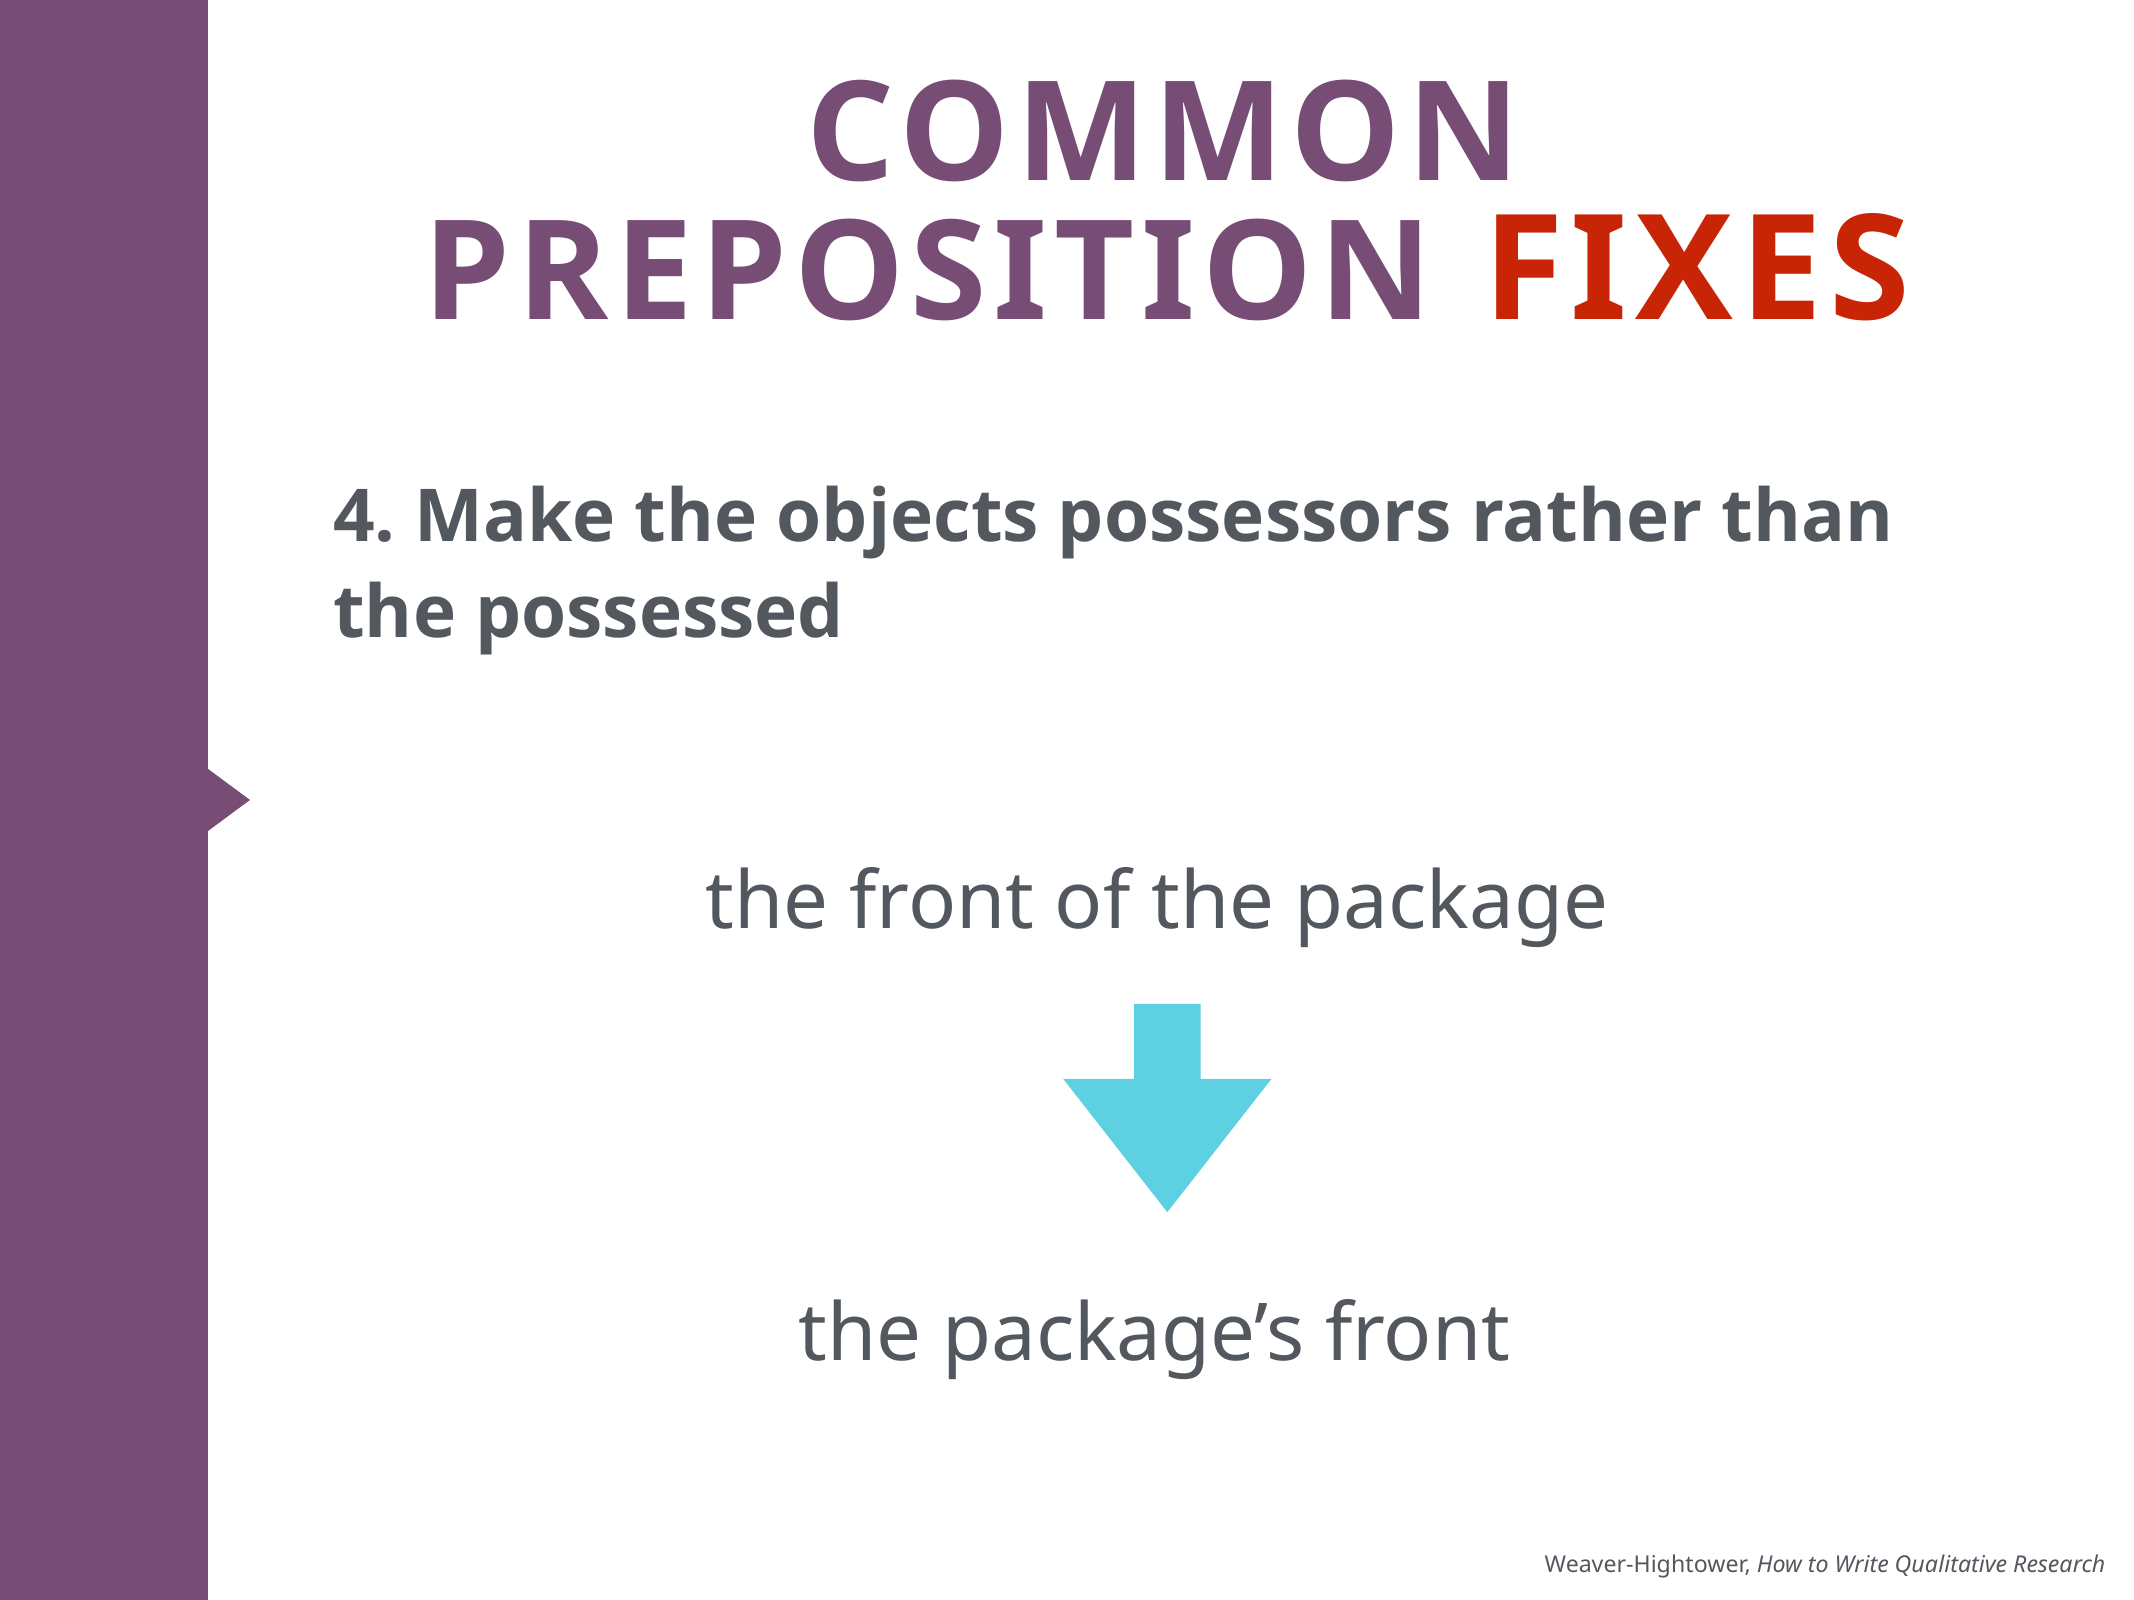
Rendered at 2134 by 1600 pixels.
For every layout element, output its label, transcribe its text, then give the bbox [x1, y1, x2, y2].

text_box the package’s front [798, 1271, 1536, 1377]
text_box the front of the package [705, 839, 1629, 945]
text_box 4. Make the objects possessors rather than the possessed [333, 459, 2002, 670]
text_box [1063, 1003, 1272, 1213]
title Common Preposition fixes [297, 37, 2038, 384]
